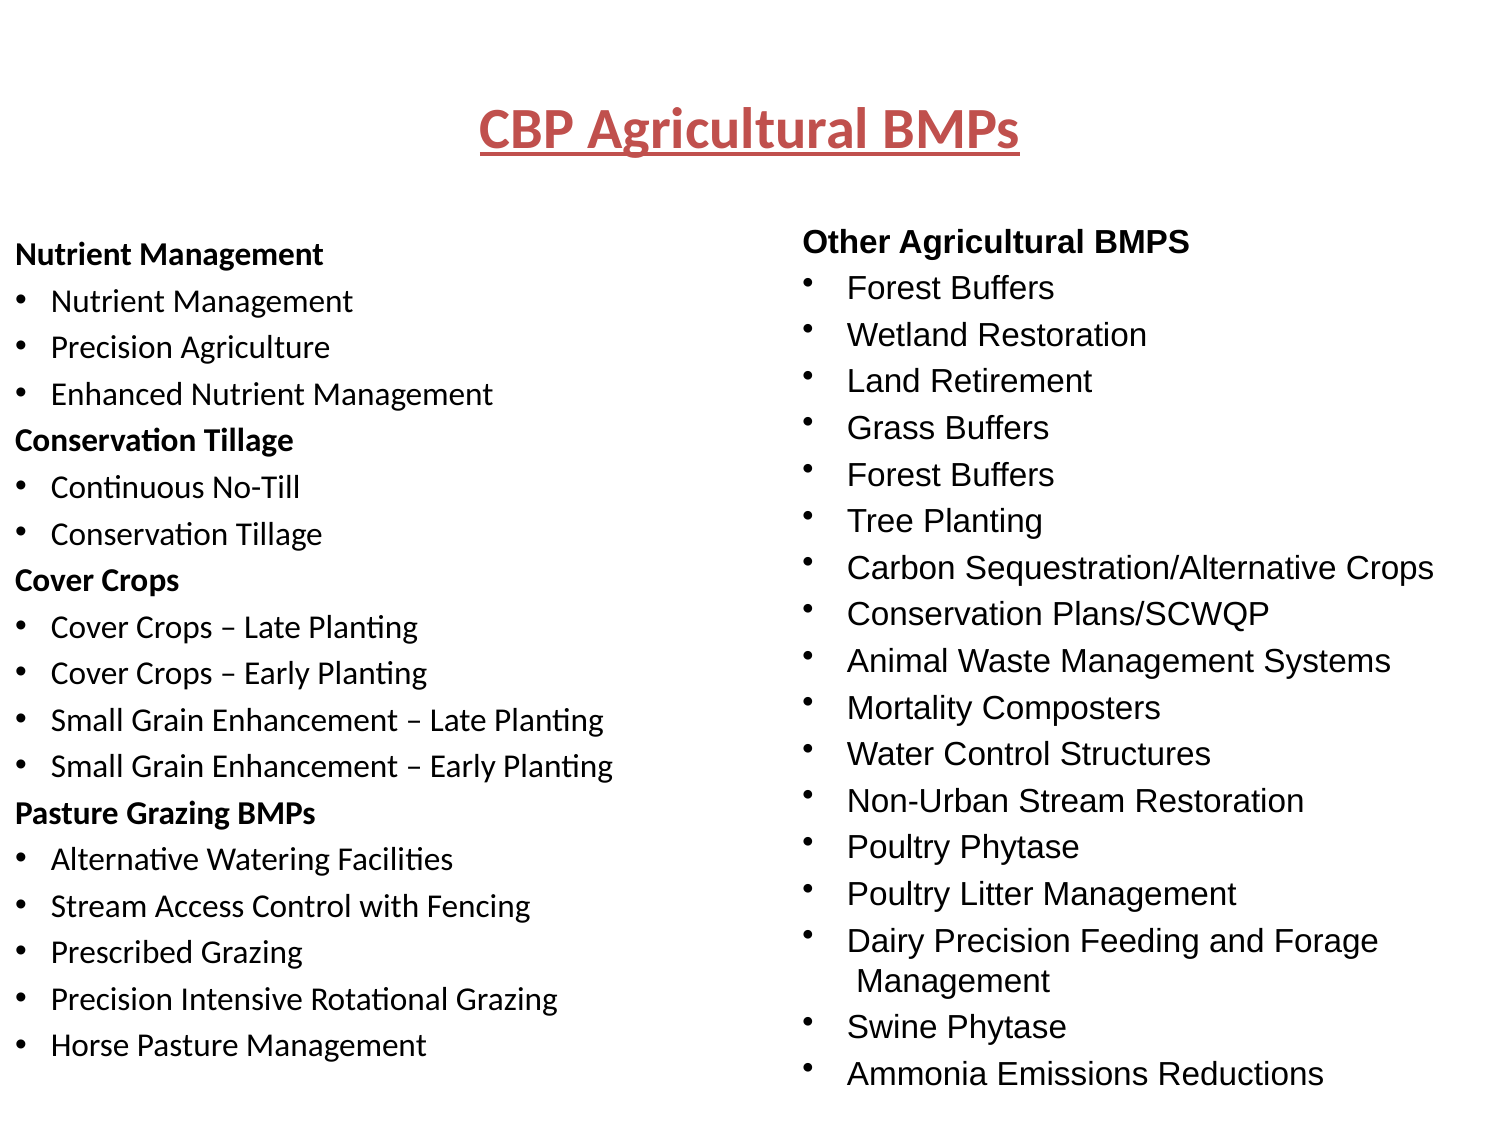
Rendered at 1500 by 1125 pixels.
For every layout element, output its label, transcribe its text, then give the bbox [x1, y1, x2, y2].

title CBP Agricultural BMPs [0, 50, 1500, 200]
text_box Other Agricultural BMPS Forest Buffers Wetland Restoration Land Retirement Grass Buffers Forest Buffers Tree Planting Carbon Sequestration/Alternative Crops Conservation Plans/SCWQP Animal Waste Management Systems Mortality Composters Water Control Structures Non-Urban Stream Restoration Poultry Phytase Poultry Litter Management Dairy Precision Feeding and Forage Management Swine Phytase Ammonia Emissions Reductions [787, 212, 1500, 1100]
subtitle Nutrient Management Nutrient Management Precision Agriculture Enhanced Nutrient Management Conservation Tillage Continuous No-Till Conservation Tillage Cover Crops Cover Crops – Late Planting Cover Crops – Early Planting Small Grain Enhancement – Late Planting Small Grain Enhancement – Early Planting Pasture Grazing BMPs Alternative Watering Facilities Stream Access Control with Fencing Prescribed Grazing Precision Intensive Rotational Grazing Horse Pasture Management [0, 224, 750, 1125]
